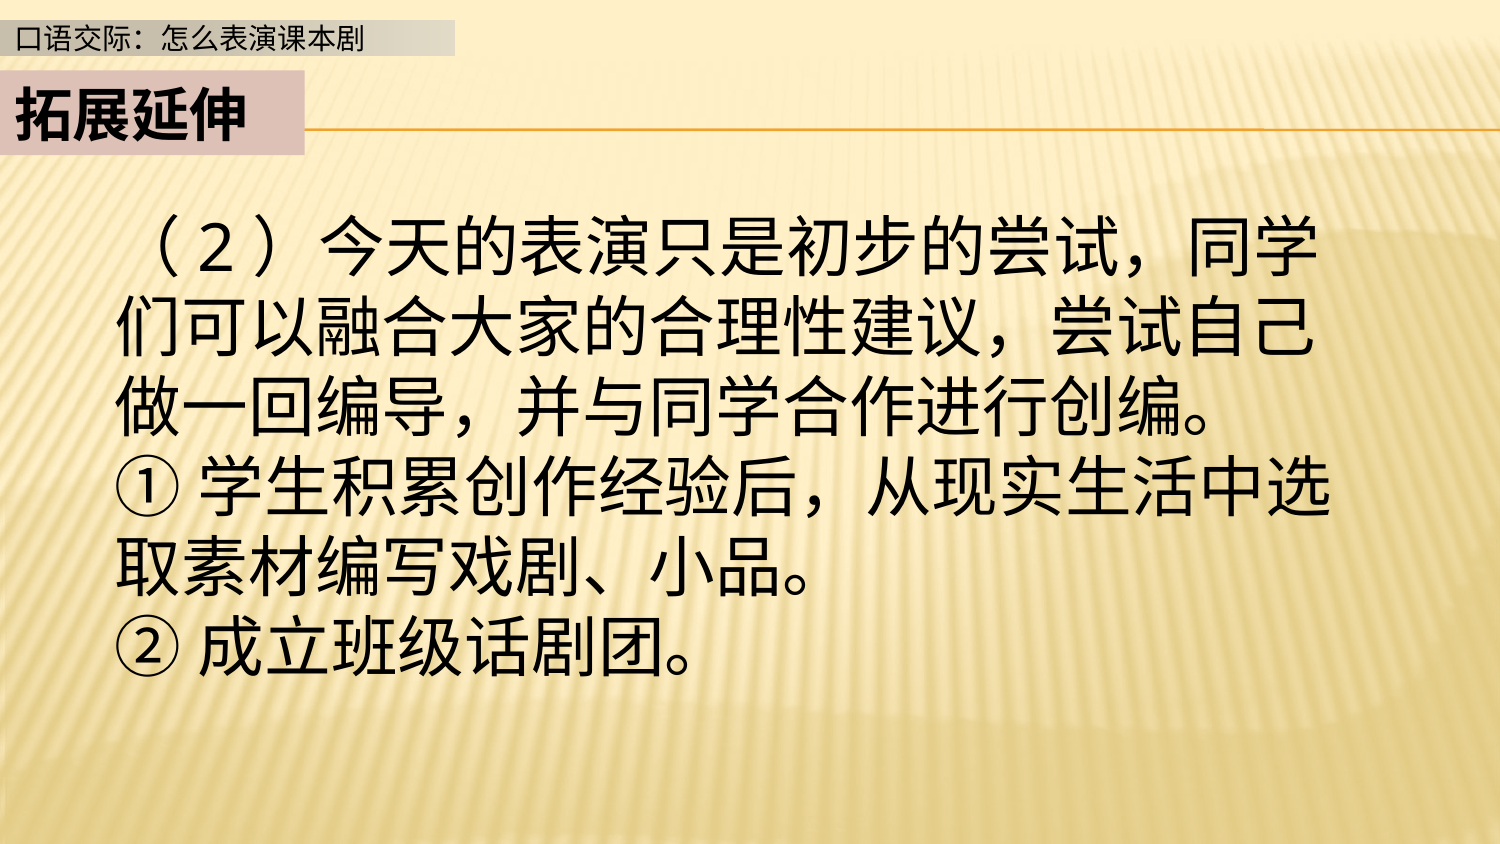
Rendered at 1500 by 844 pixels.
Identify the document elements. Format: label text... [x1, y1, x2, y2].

text_box 拓展延伸 [0, 70, 305, 156]
text_box （2）今天的表演只是初步的尝试，同学们可以融合大家的合理性建议，尝试自己做一回编导，并与同学合作进行创编。 ①学生积累创作经验后，从现实生活中选取素材编写戏剧、小品。 ②成立班级话剧团。 [100, 197, 1366, 772]
